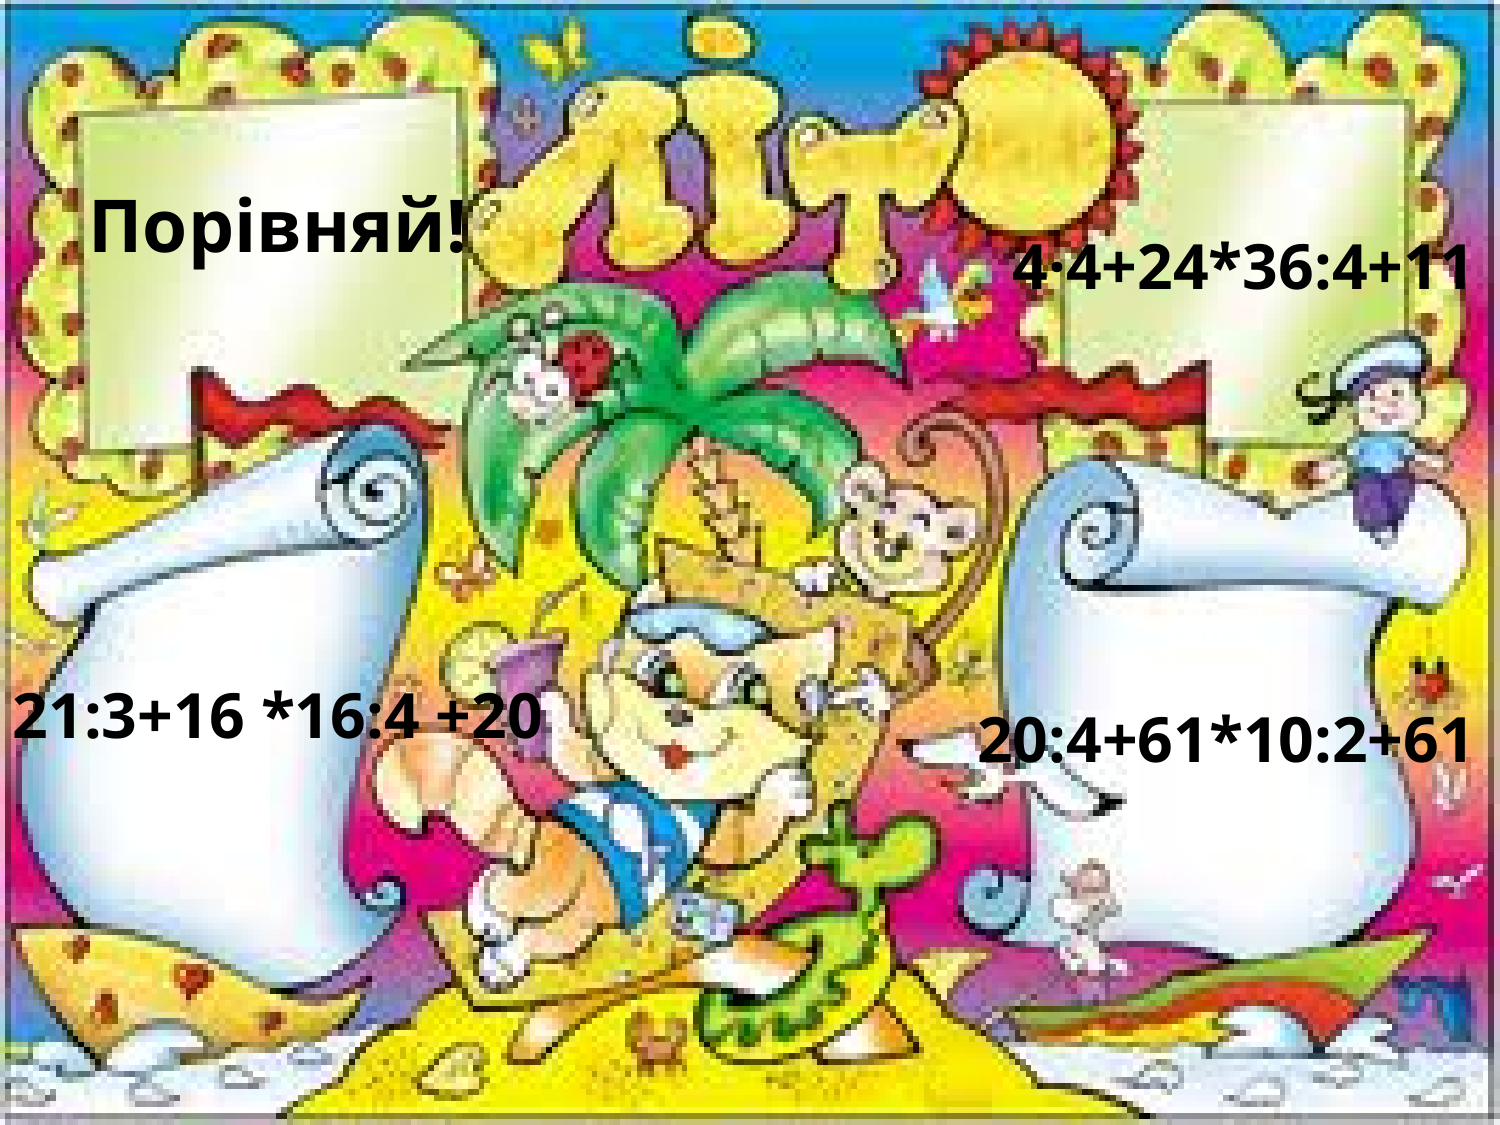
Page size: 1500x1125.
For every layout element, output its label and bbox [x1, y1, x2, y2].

list [0, 0, 1500, 1125]
